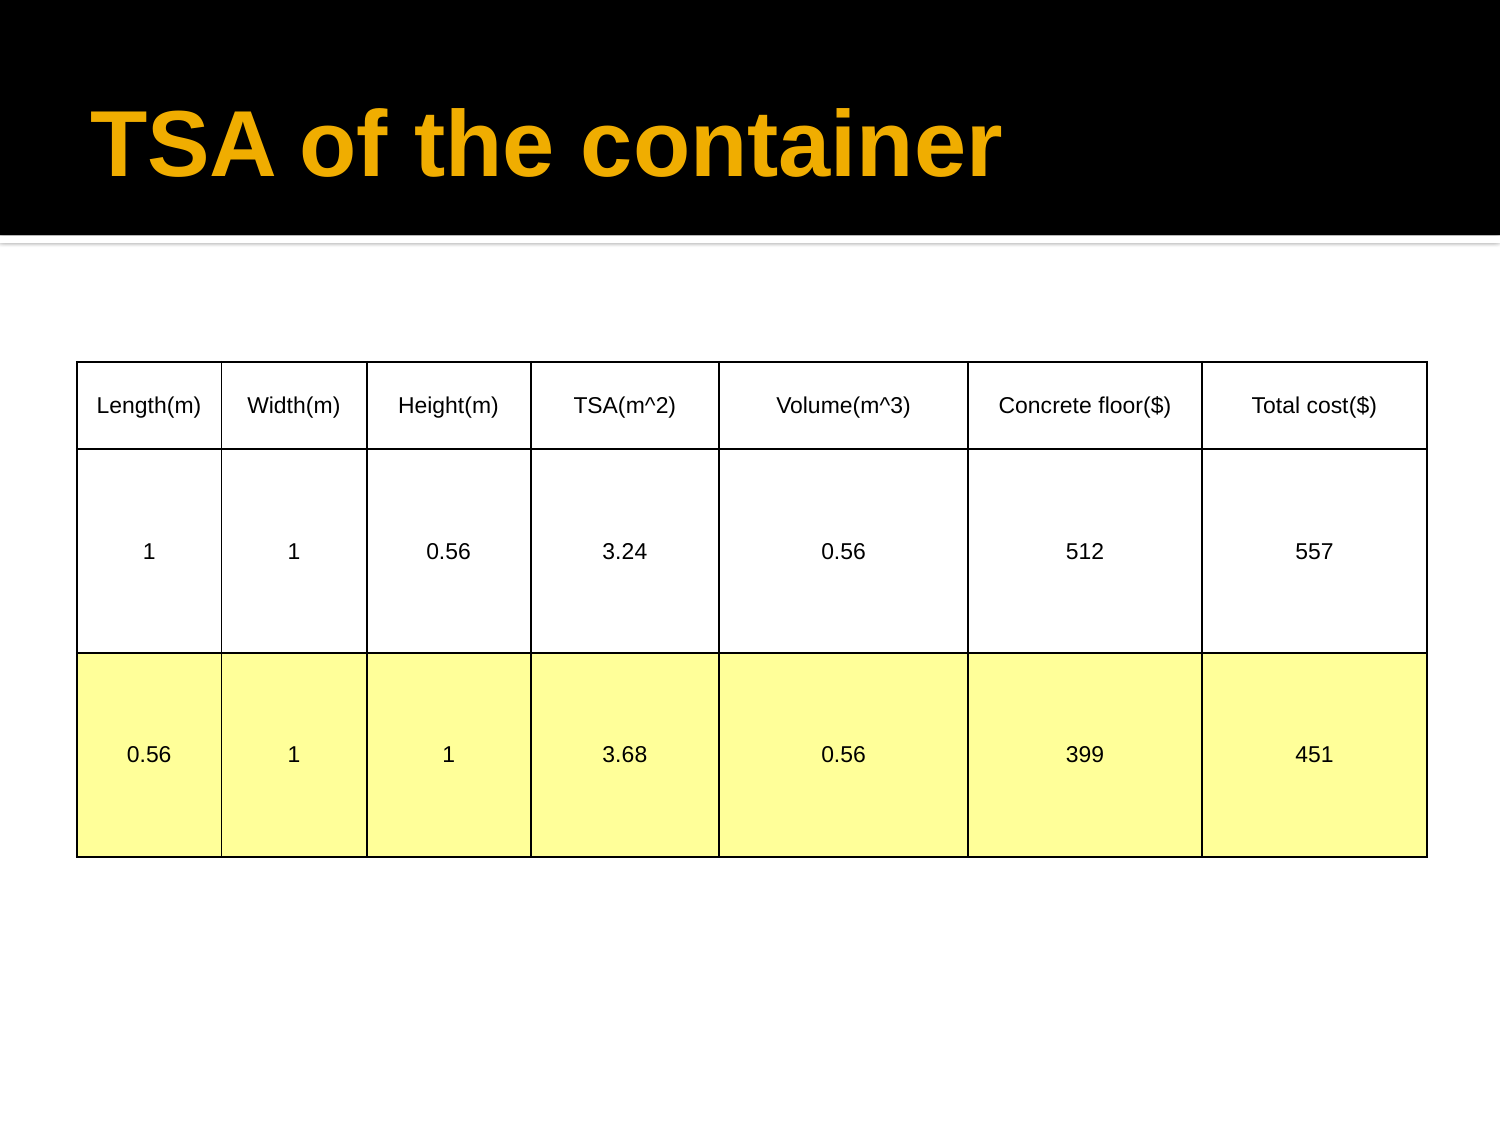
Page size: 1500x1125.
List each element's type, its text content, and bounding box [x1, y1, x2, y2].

table_header TSA(m^2) [532, 363, 718, 448]
table_header Concrete floor($) [969, 363, 1201, 448]
table_cell 1 [78, 450, 221, 652]
table_cell 512 [969, 450, 1201, 652]
table_cell 1 [222, 450, 366, 652]
table_header Length(m) [78, 363, 221, 448]
table_cell 557 [1203, 450, 1426, 652]
table_cell 399 [969, 654, 1201, 856]
table_cell 0.56 [720, 654, 967, 856]
table_header Width(m) [222, 363, 366, 448]
table_cell 0.56 [720, 450, 967, 652]
title TSA of the container [75, 45, 1425, 233]
table_cell 0.56 [78, 654, 221, 856]
table_cell 1 [222, 654, 366, 856]
table_cell 451 [1203, 654, 1426, 856]
table_cell 1 [368, 654, 530, 856]
table_cell 3.24 [532, 450, 718, 652]
table_header Height(m) [368, 363, 530, 448]
table_header Total cost($) [1203, 363, 1426, 448]
table_header Volume(m^3) [720, 363, 967, 448]
table_cell 0.56 [368, 450, 530, 652]
table_cell 3.68 [532, 654, 718, 856]
